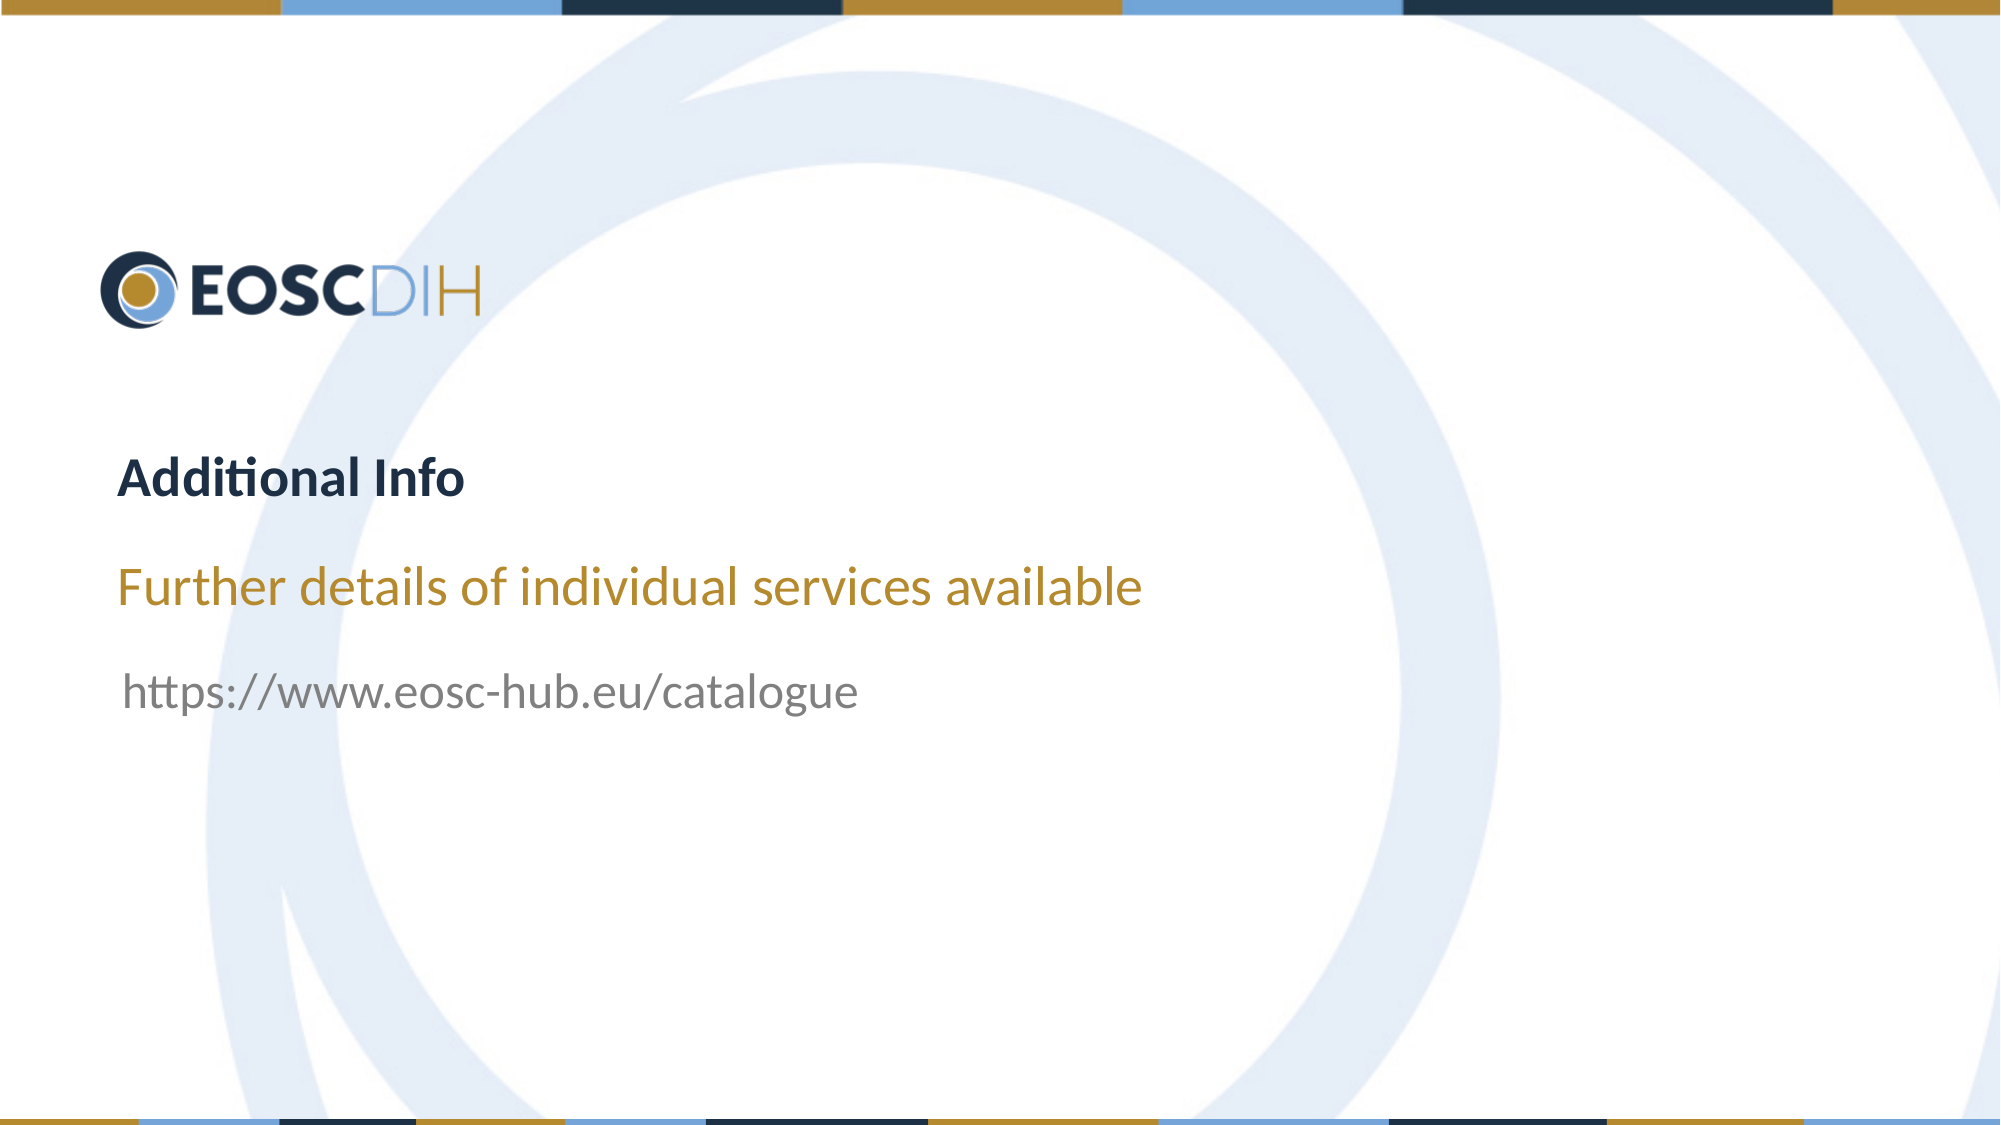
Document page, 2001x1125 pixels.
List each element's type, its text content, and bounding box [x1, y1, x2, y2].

text_box https://www.eosc-hub.eu/catalogue [107, 651, 875, 727]
title Additional Info [103, 432, 1048, 516]
picture [0, 0, 2001, 1125]
text_box Further details of individual services available [103, 542, 1178, 626]
